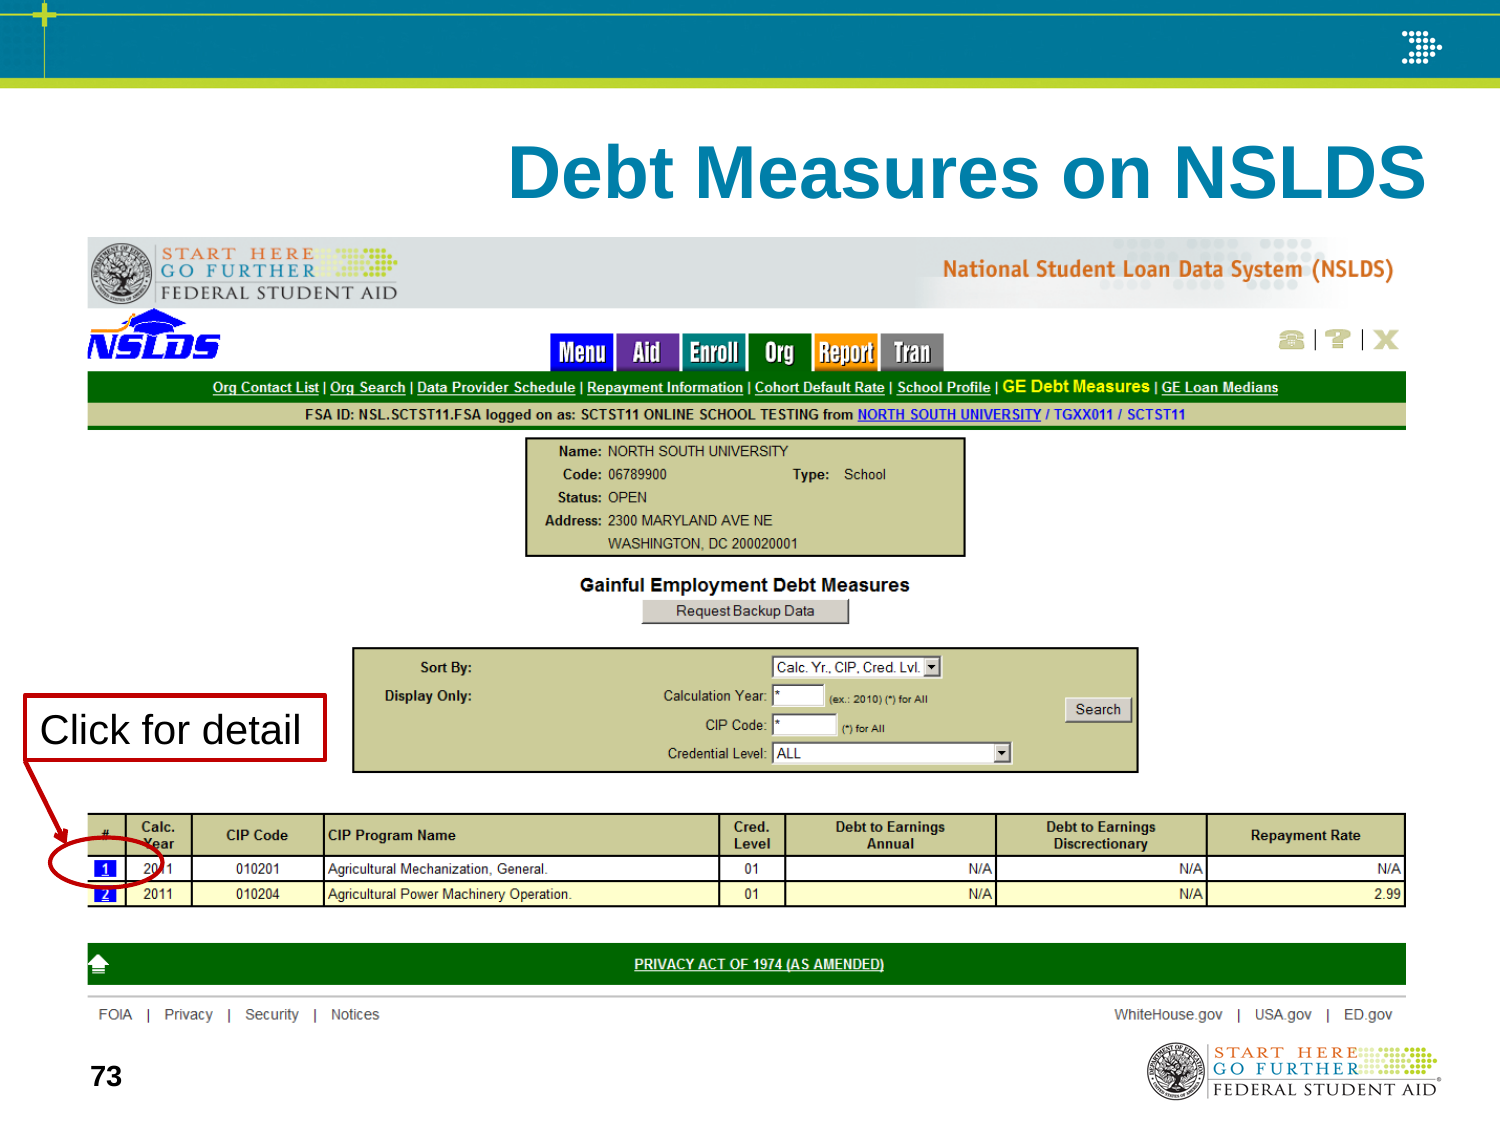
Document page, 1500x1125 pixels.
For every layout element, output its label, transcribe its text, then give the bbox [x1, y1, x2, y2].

text_box [47, 837, 82, 888]
picture [1424, 32, 1428, 42]
text_box Click for detail [24, 695, 82, 761]
title Debt Measures on NSLDS [56, 112, 1444, 226]
picture [0, 78, 1500, 1125]
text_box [24, 760, 67, 845]
picture [0, 3, 1500, 26]
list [87, 237, 1407, 1035]
slide_number 73 [74, 1049, 388, 1125]
